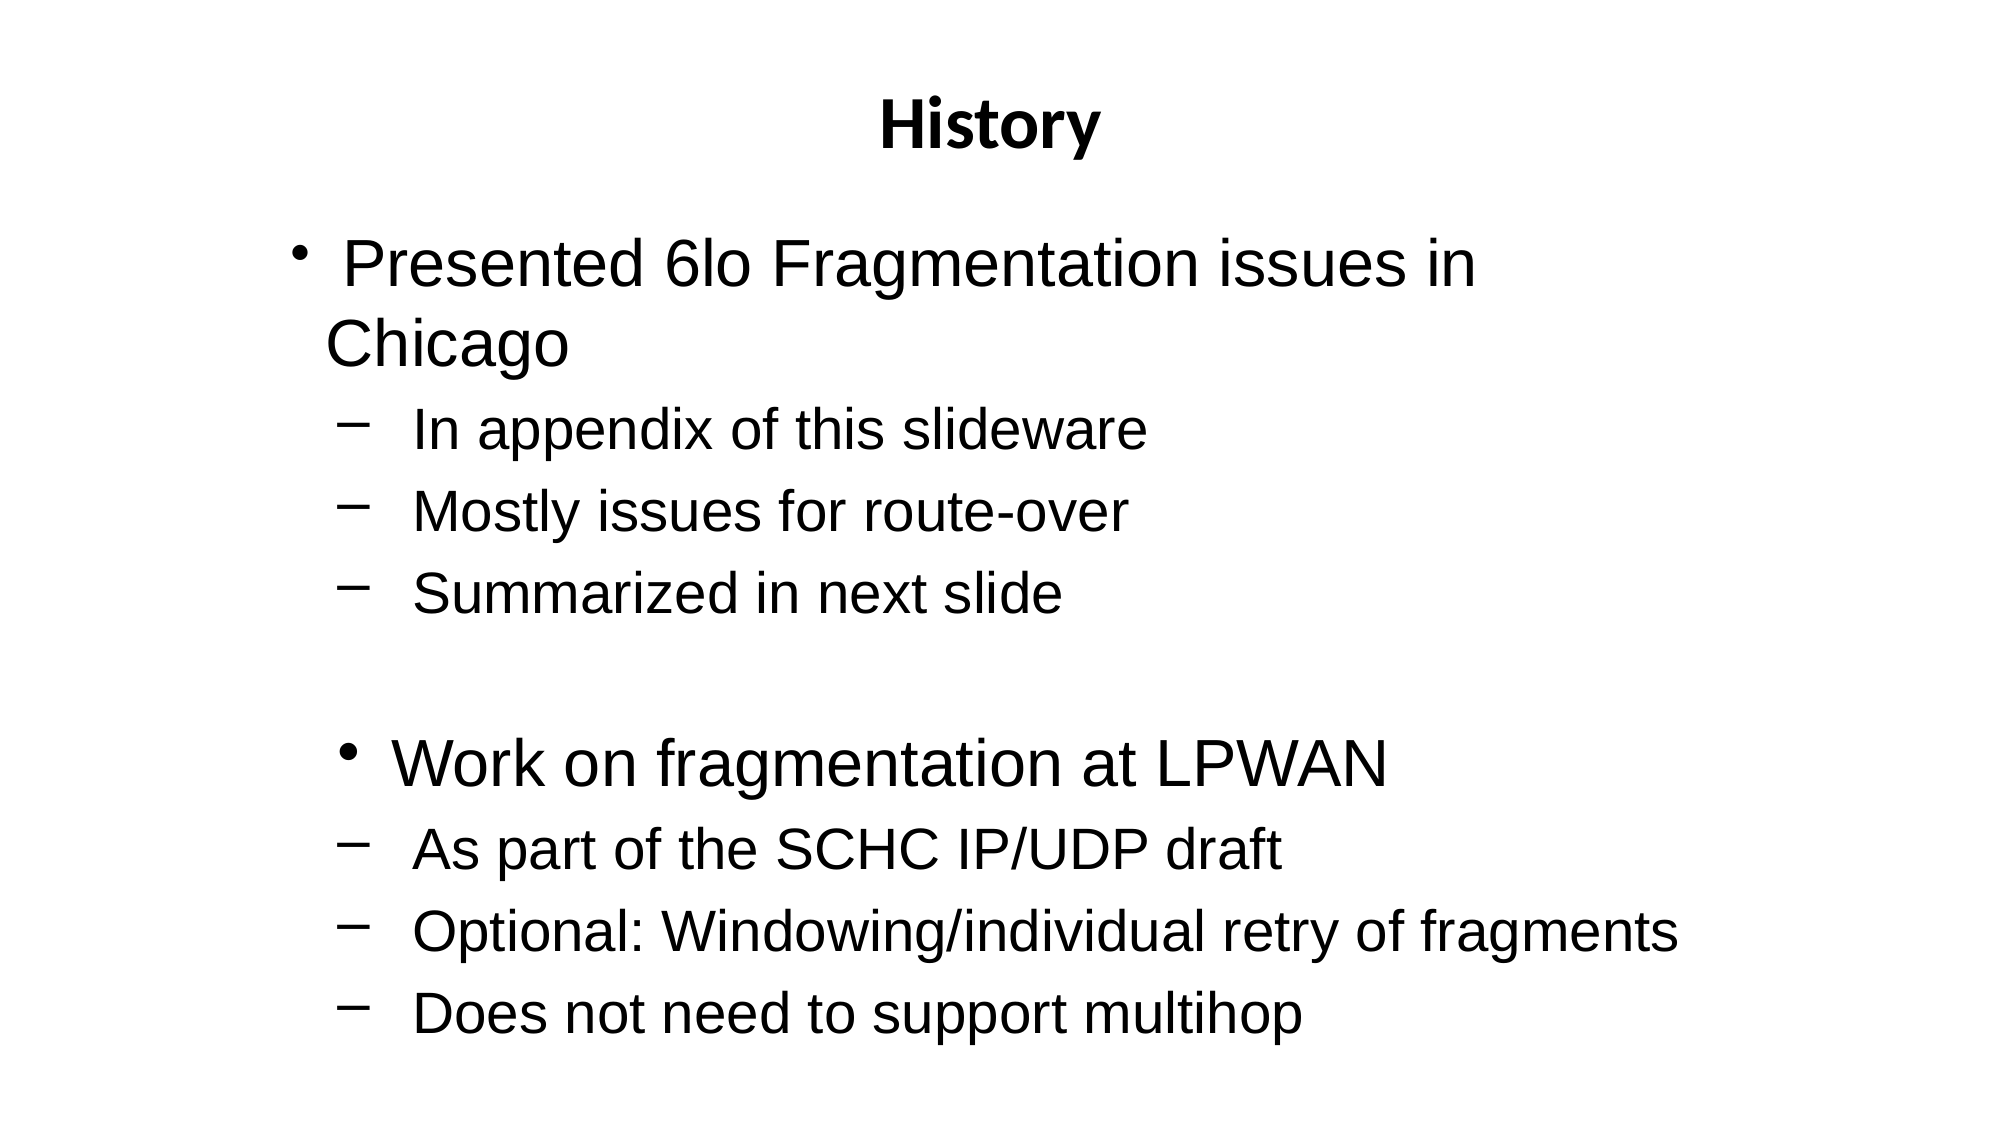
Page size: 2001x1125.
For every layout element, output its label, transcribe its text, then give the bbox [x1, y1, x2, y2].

text_box Presented 6lo Fragmentation issues in Chicago In appendix of this slideware Mostly issues for route-over Summarized in next slide Work on fragmentation at LPWAN As part of the SCHC IP/UDP draft Optional: Windowing/individual retry of fragments Does not need to support multihop [275, 212, 1746, 1031]
title History [249, 24, 1733, 213]
